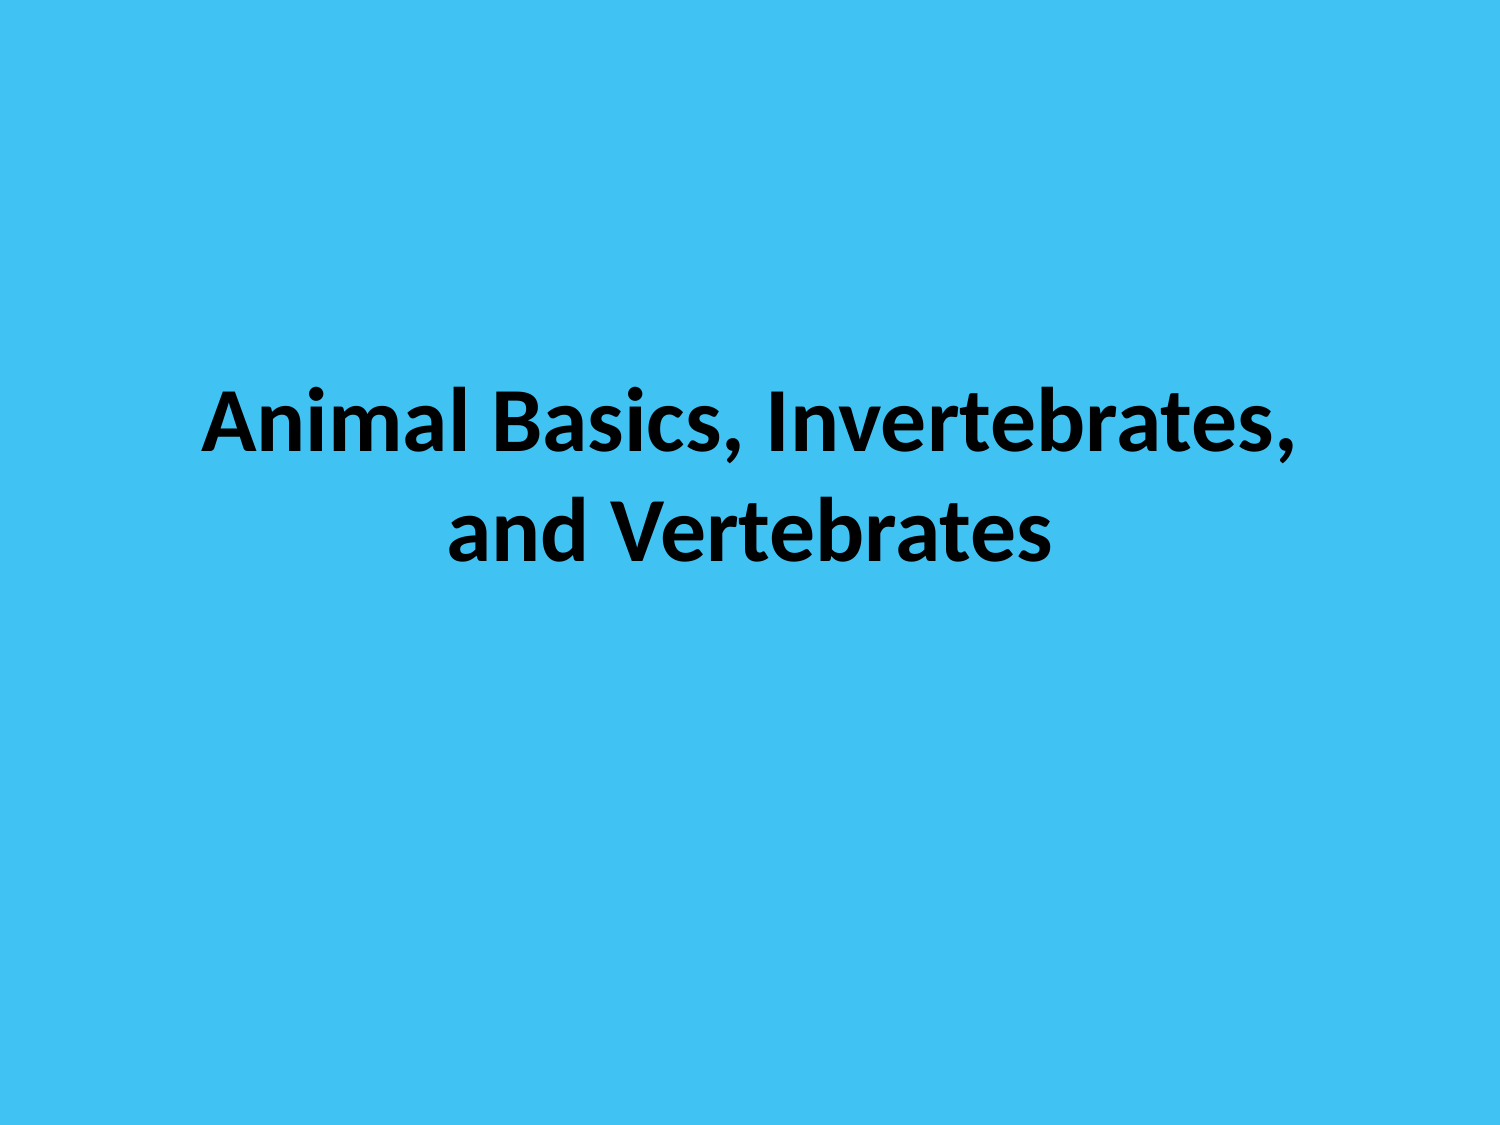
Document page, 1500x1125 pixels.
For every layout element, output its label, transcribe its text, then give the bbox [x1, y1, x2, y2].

title Animal Basics, Invertebrates, and Vertebrates [112, 349, 1388, 591]
